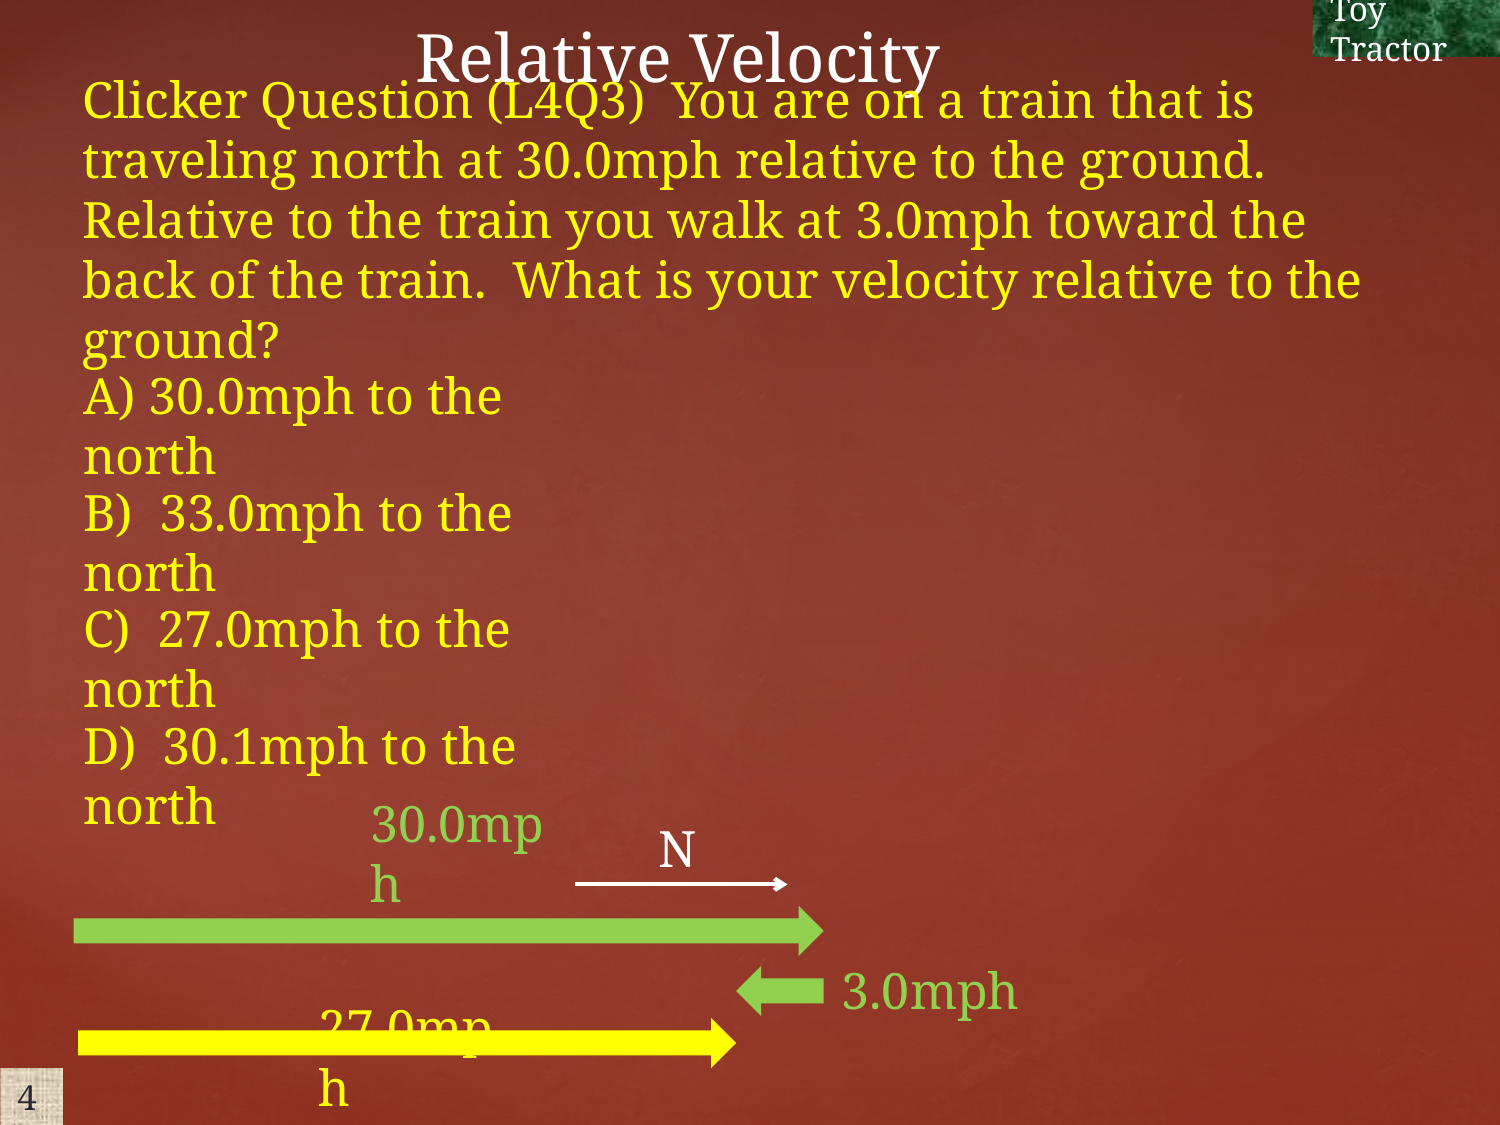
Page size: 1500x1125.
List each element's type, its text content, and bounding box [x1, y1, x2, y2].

text_box Relative Velocity [65, 28, 1288, 85]
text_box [73, 847, 825, 957]
text_box A) 30.0mph to the north [65, 417, 618, 493]
text_box C) 27.0mph to the north [65, 650, 618, 726]
text_box B) 33.0mph to the north [65, 533, 641, 609]
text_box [77, 1017, 737, 1125]
text_box Toy Tractor [1312, 0, 1500, 57]
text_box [735, 954, 1037, 1028]
text_box Clicker Question (L4Q3) You are on a train that is traveling north at 30.0mph relative to the ground. Relative to the train you walk at 3.0mph toward the back of the train. What is your velocity relative to the ground? [65, 125, 1440, 376]
text_box 4 [0, 1068, 63, 1125]
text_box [574, 811, 788, 844]
text_box D) 30.1mph to the north [65, 766, 641, 842]
